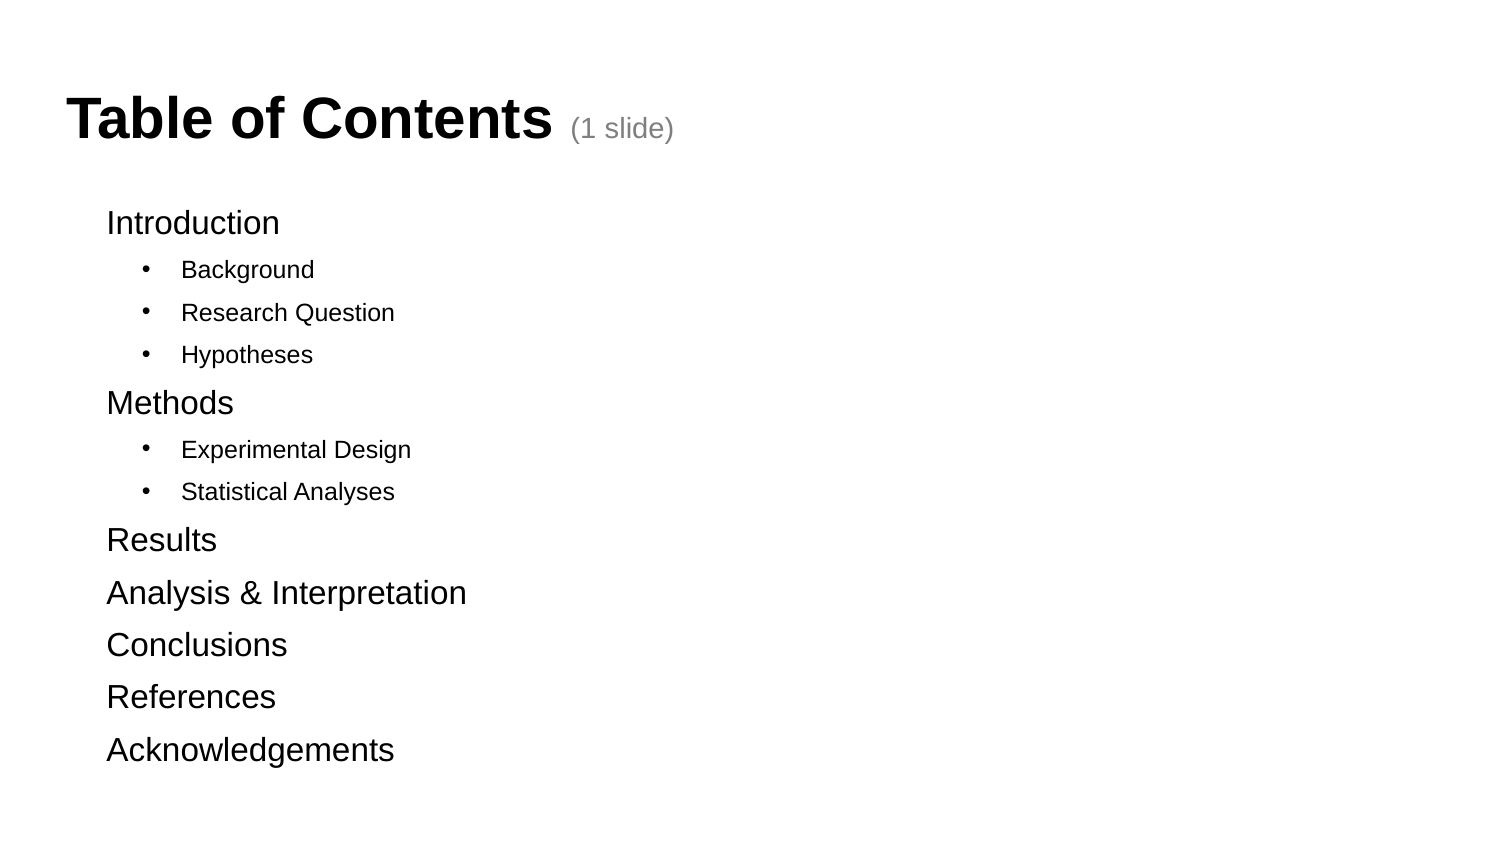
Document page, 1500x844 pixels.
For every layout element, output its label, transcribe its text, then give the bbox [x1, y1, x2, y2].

list Introduction Background Research Question Hypotheses Methods Experimental Design Statistical Analyses Results Analysis & Interpretation Conclusions References Acknowledgements [91, 186, 974, 785]
title Table of Contents (1 slide) [51, 64, 1449, 181]
